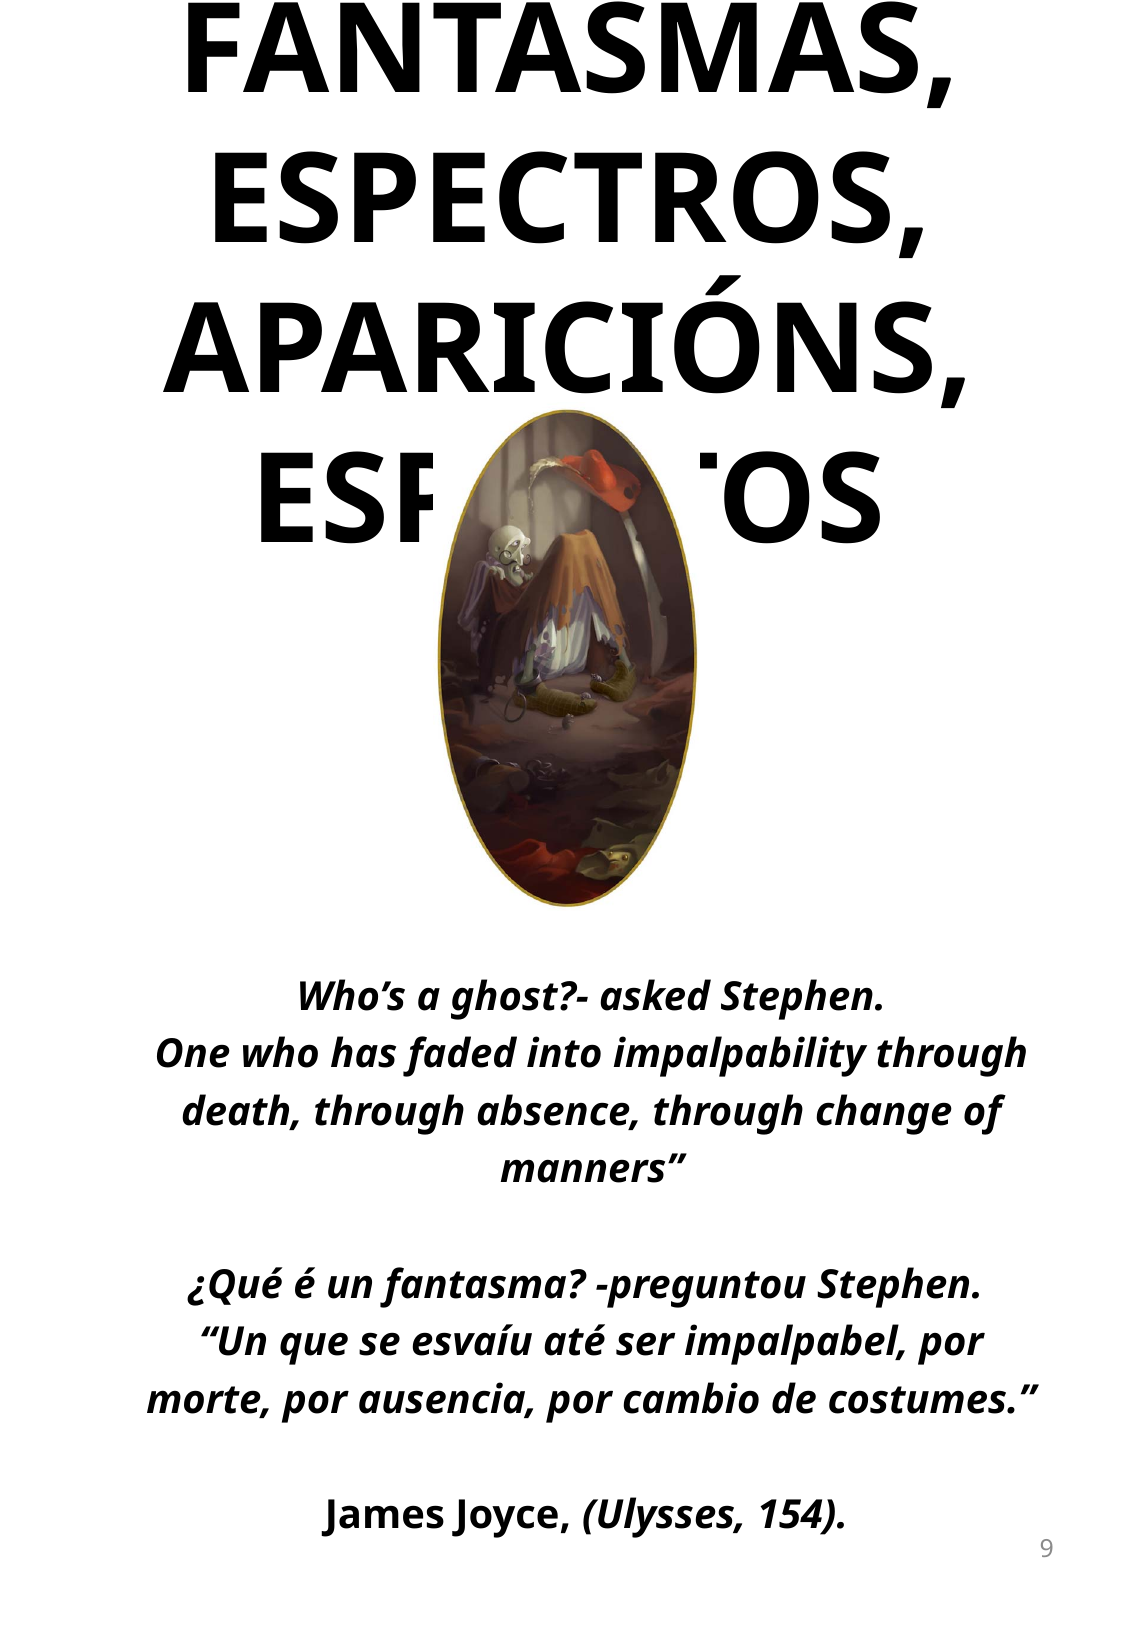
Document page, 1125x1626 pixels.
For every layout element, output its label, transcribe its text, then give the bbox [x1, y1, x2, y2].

text_box Who’s a ghost?- asked Stephen. One who has faded into impalpability through death, through absence, through change of manners” ¿Qué é un fantasma? -preguntou Stephen. “Un que se esvaíu até ser impalpabel, por morte, por ausencia, por cambio de costumes.” James Joyce, (Ulysses, 154). [128, 953, 1055, 1563]
slide_number 9 [806, 1506, 1069, 1593]
picture [433, 402, 701, 912]
title FANTASMAS, ESPECTROS, APARICIÓNS, ESPÍRITOS [46, 167, 1090, 368]
